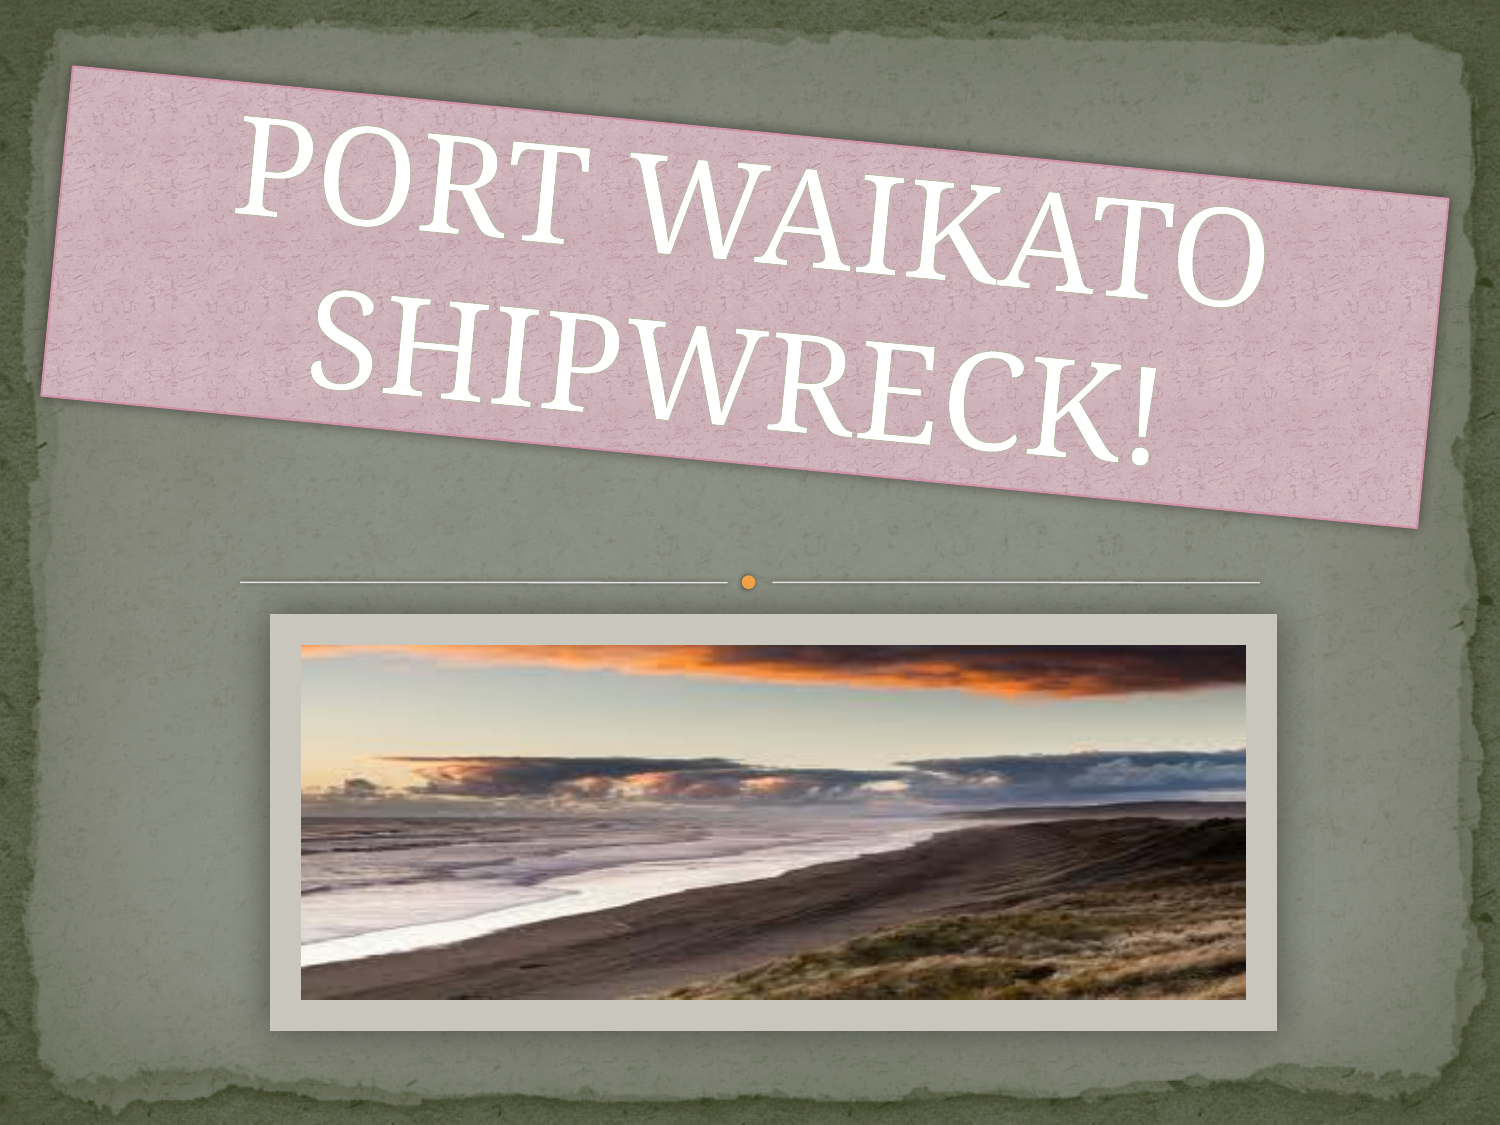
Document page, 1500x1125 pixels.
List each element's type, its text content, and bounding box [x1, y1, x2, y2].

picture [301, 645, 1247, 1000]
title PORT WAIKATO SHIPWRECK! [40, 65, 1450, 530]
